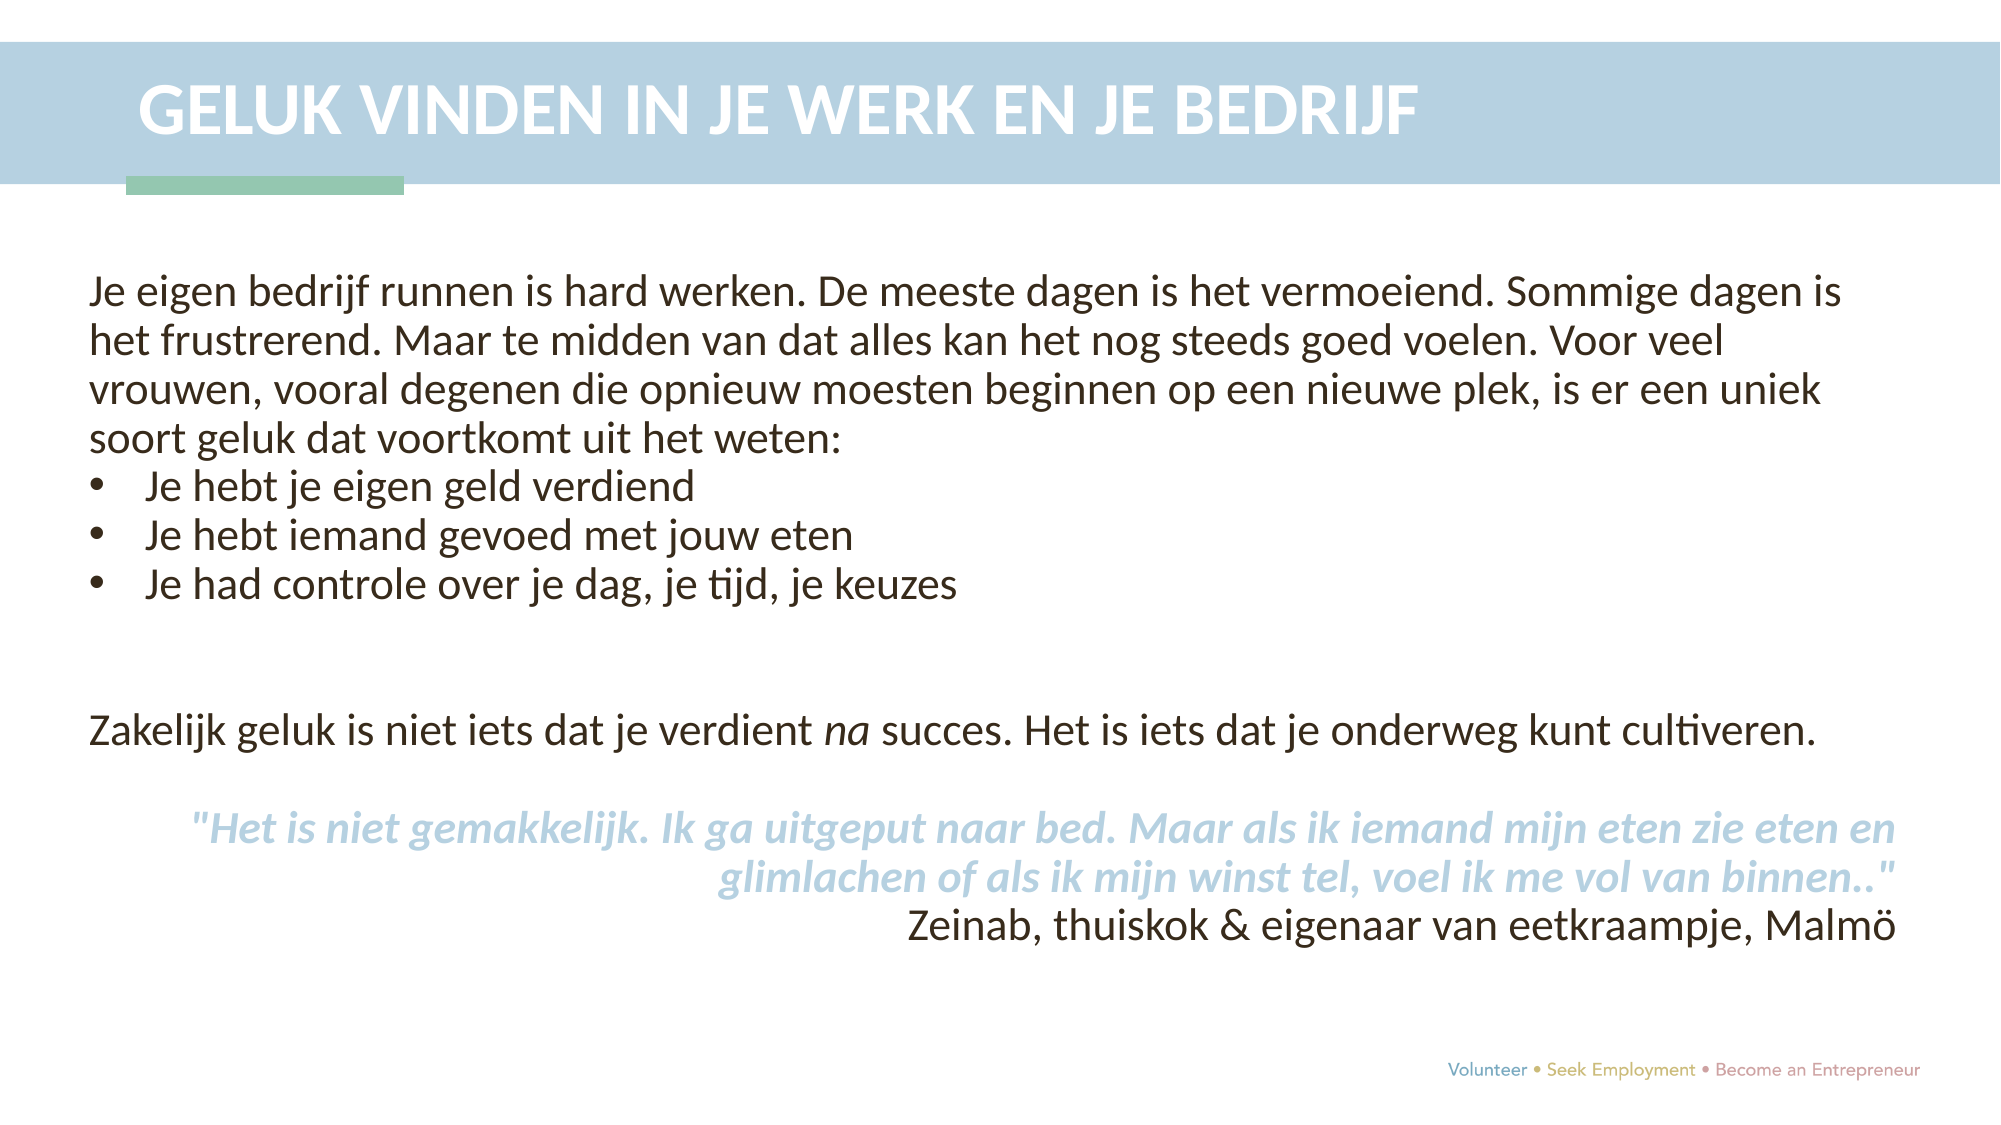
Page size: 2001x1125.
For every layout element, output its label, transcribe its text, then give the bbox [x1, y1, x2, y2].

list GELUK VINDEN IN JE WERK EN JE BEDRIJF [123, 51, 1913, 170]
text_box Je eigen bedrijf runnen is hard werken. De meeste dagen is het vermoeiend. Sommige dagen is het frustrerend. Maar te midden van dat alles kan het nog steeds goed voelen. Voor veel vrouwen, vooral degenen die opnieuw moesten beginnen op een nieuwe plek, is er een uniek soort geluk dat voortkomt uit het weten: Je hebt je eigen geld verdiend Je hebt iemand gevoed met jouw eten Je had controle over je dag, je tijd, je keuzes Zakelijk geluk is niet iets dat je verdient na succes. Het is iets dat je onderweg kunt cultiveren. "Het is niet gemakkelijk. Ik ga uitgeput naar bed. Maar als ik iemand mijn eten zie eten en glimlachen of als ik mijn winst tel, voel ik me vol van binnen.." Zeinab, thuiskok & eigenaar van eetkraampje, Malmö [73, 259, 1913, 947]
picture [1418, 1046, 1971, 1103]
